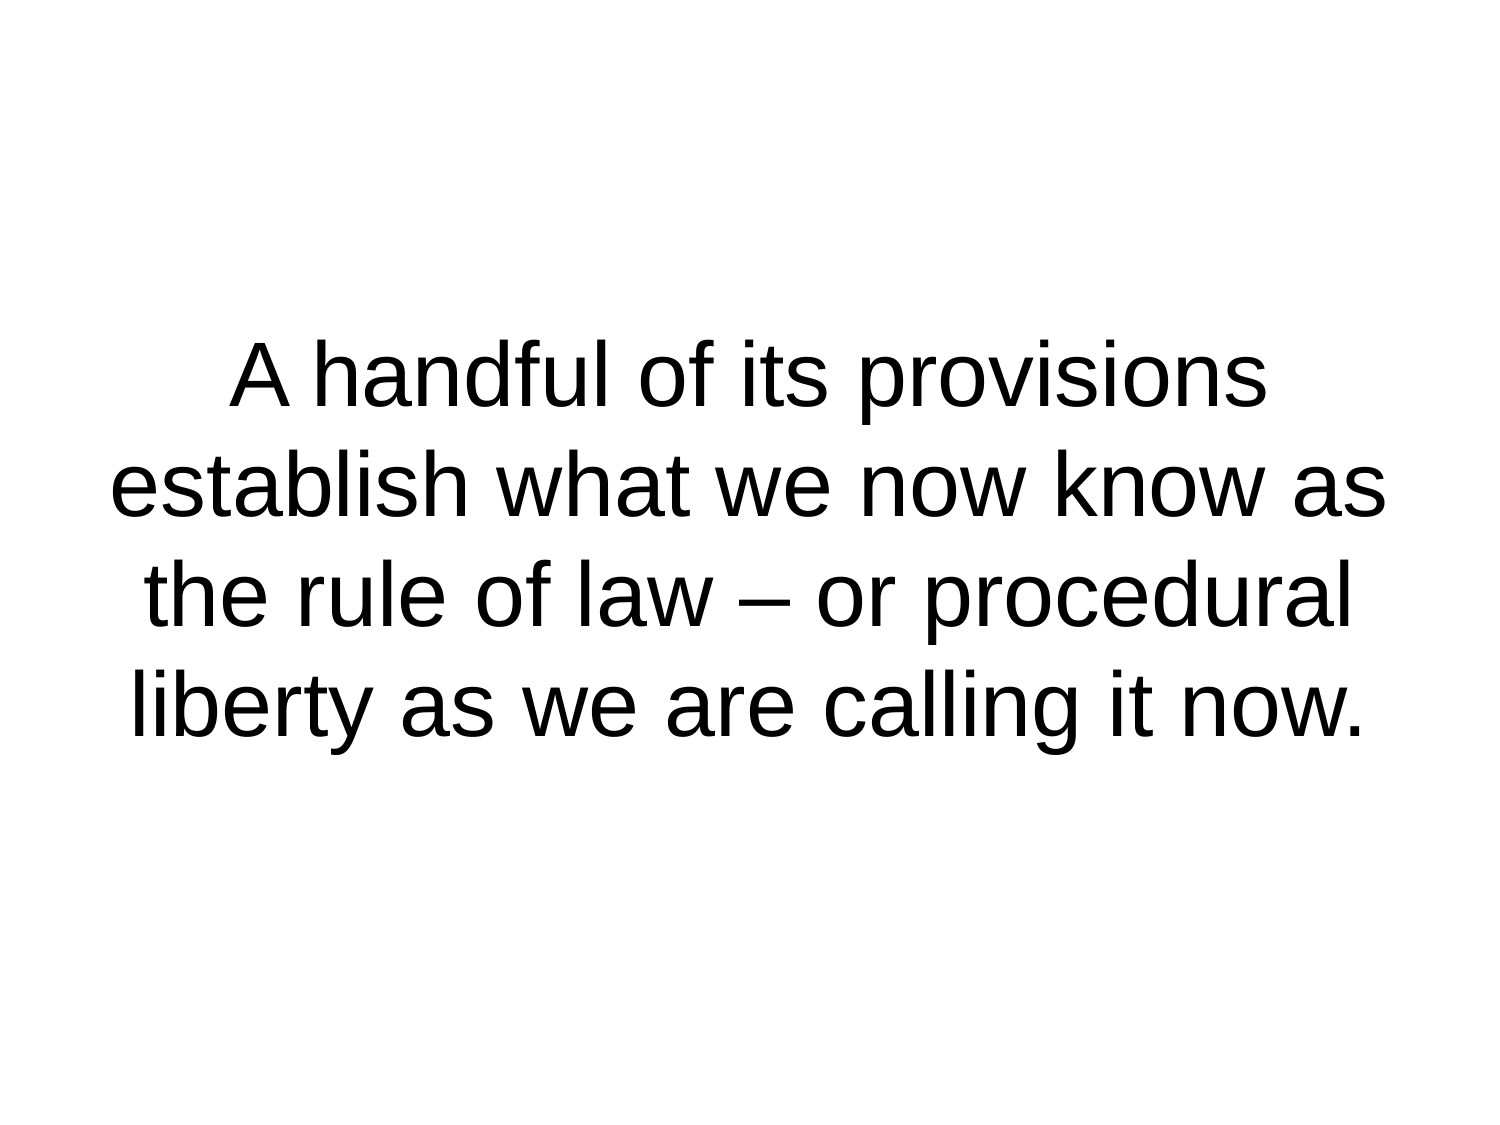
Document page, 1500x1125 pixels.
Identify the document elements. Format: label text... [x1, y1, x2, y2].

title A handful of its provisions establish what we now know as the rule of law – or procedural liberty as we are calling it now. [74, 44, 1426, 1026]
